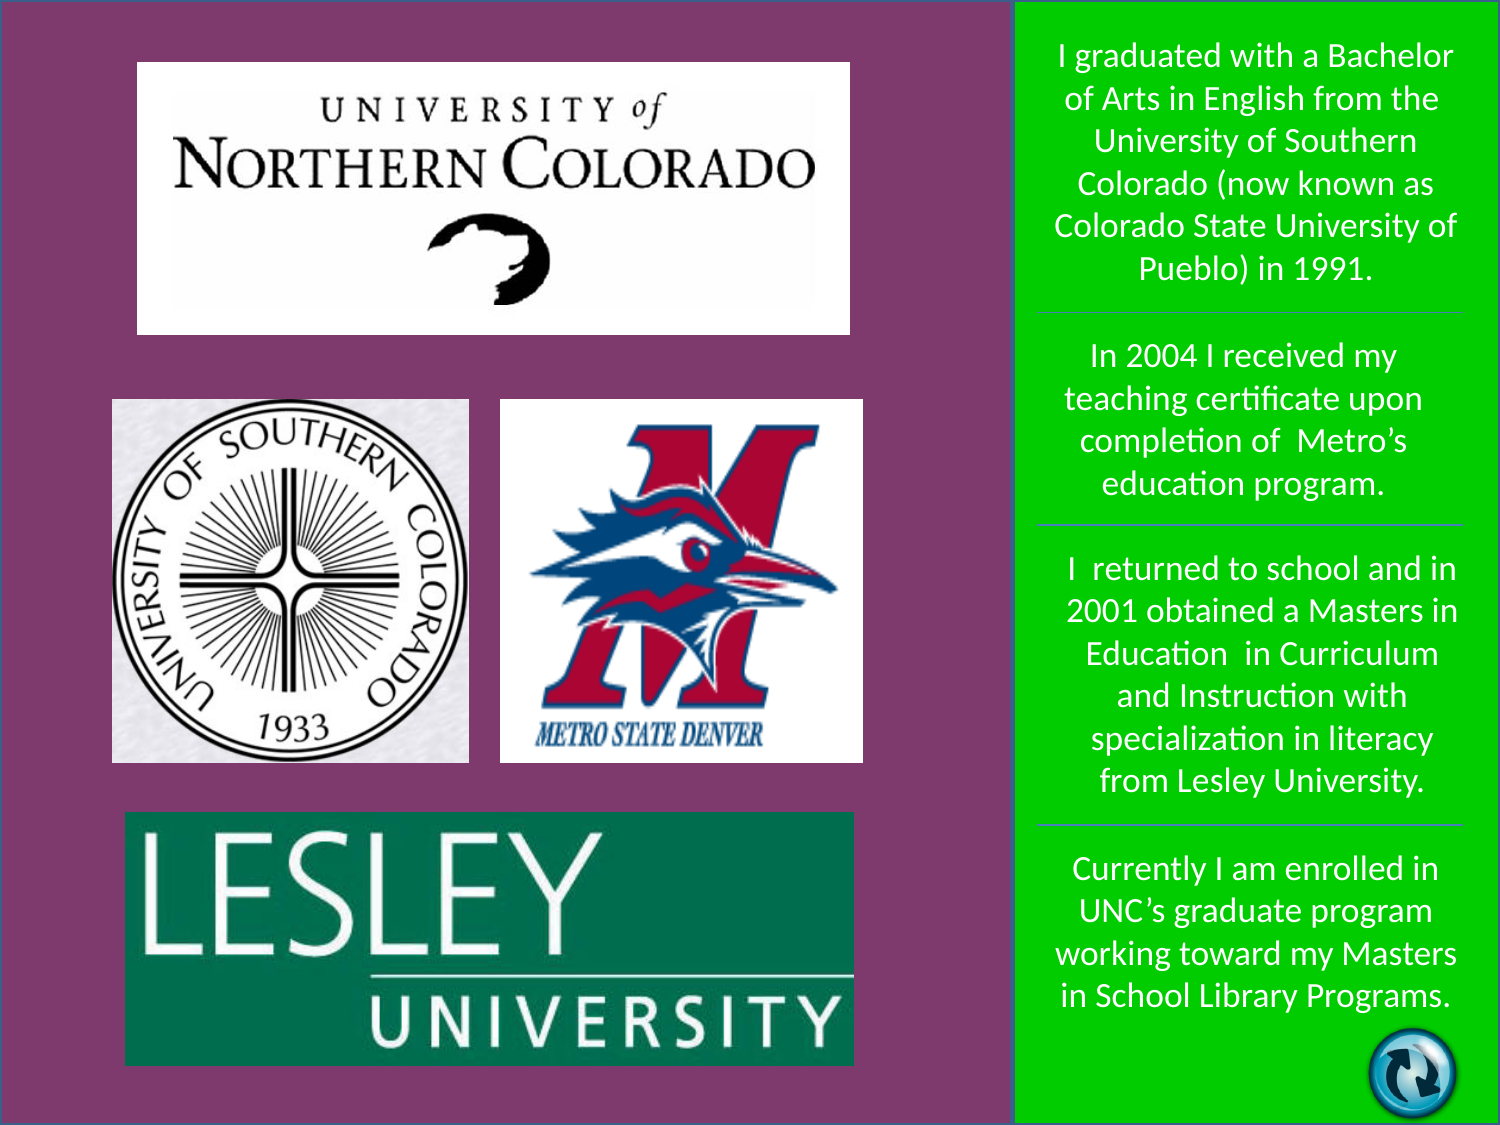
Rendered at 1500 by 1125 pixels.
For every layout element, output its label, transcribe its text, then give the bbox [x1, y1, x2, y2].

text_box [0, 0, 1010, 1125]
text_box Currently I am enrolled in UNC’s graduate program working toward my Masters in School Library Programs. [1037, 837, 1475, 1023]
text_box I returned to school and in 2001 obtained a Masters in Education in Curriculum and Instruction with specialization in literacy from Lesley University. [1050, 537, 1475, 808]
picture [499, 399, 863, 763]
text_box In 2004 I received my teaching certificate upon completion of Metro’s education program. [1037, 324, 1450, 510]
text_box I graduated with a Bachelor of Arts in English from the University of Southern Colorado (now known as Colorado State University of Pueblo) in 1991. [1037, 24, 1475, 295]
picture [124, 812, 854, 1066]
picture [112, 399, 469, 763]
picture [137, 62, 851, 335]
picture [1362, 1024, 1464, 1125]
text_box [1010, 0, 1500, 1125]
